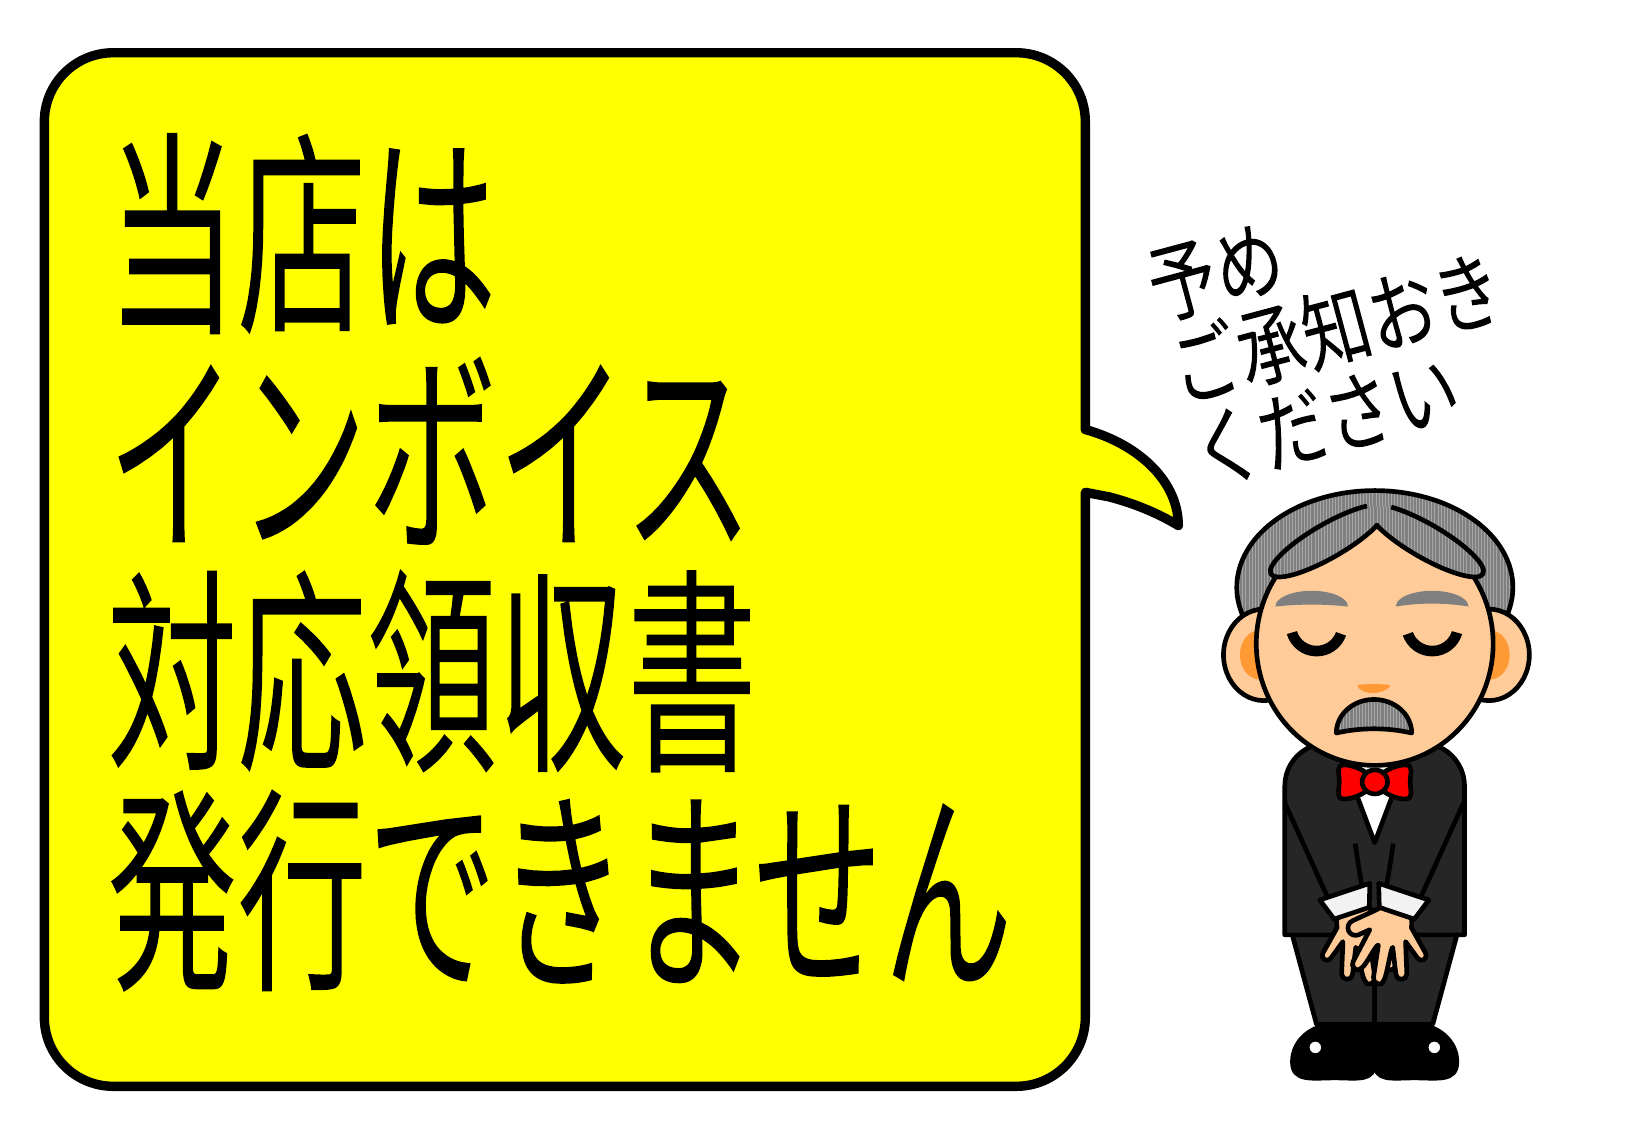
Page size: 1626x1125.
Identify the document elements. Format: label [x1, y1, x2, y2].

text_box [44, 52, 1179, 1087]
text_box [1223, 490, 1530, 1079]
